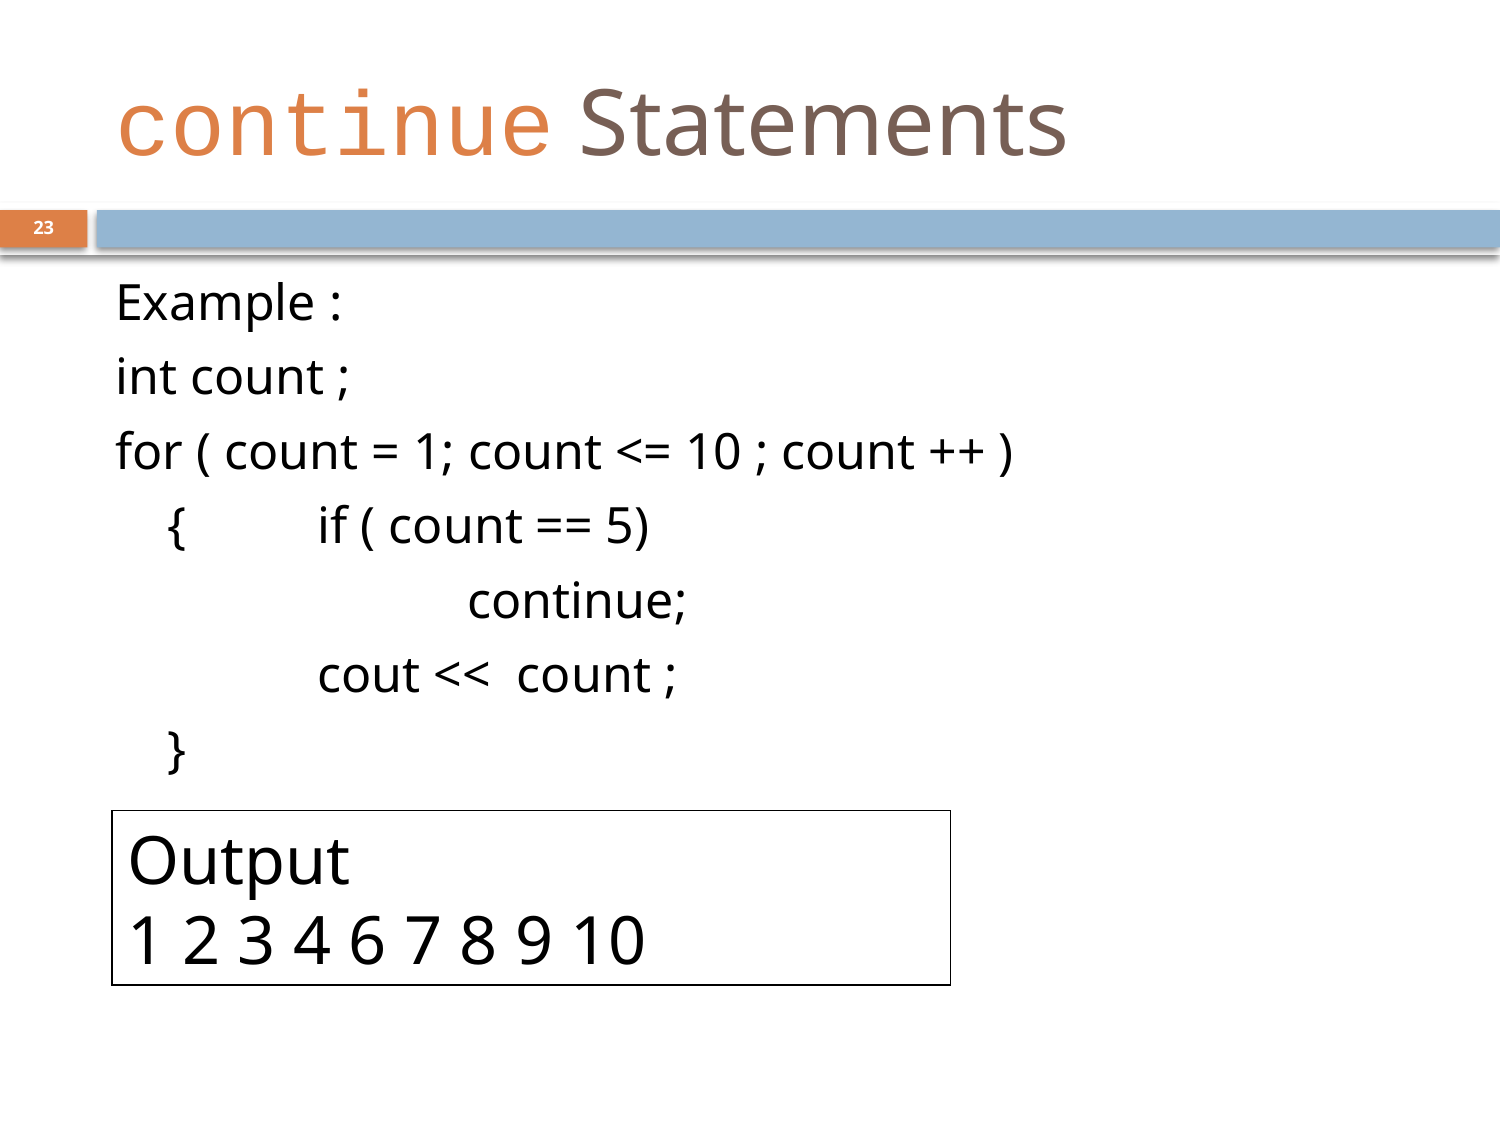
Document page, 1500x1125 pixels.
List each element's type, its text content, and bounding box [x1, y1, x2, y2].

list Example : int count ; for ( count = 1; count <= 10 ; count ++ ) { if ( count == 5) continue; cout << count ; } [100, 262, 1438, 1000]
text_box Output 1 2 3 4 6 7 8 9 10 [112, 810, 951, 986]
title continue Statements [100, 37, 1438, 200]
slide_number 23 [0, 208, 88, 249]
